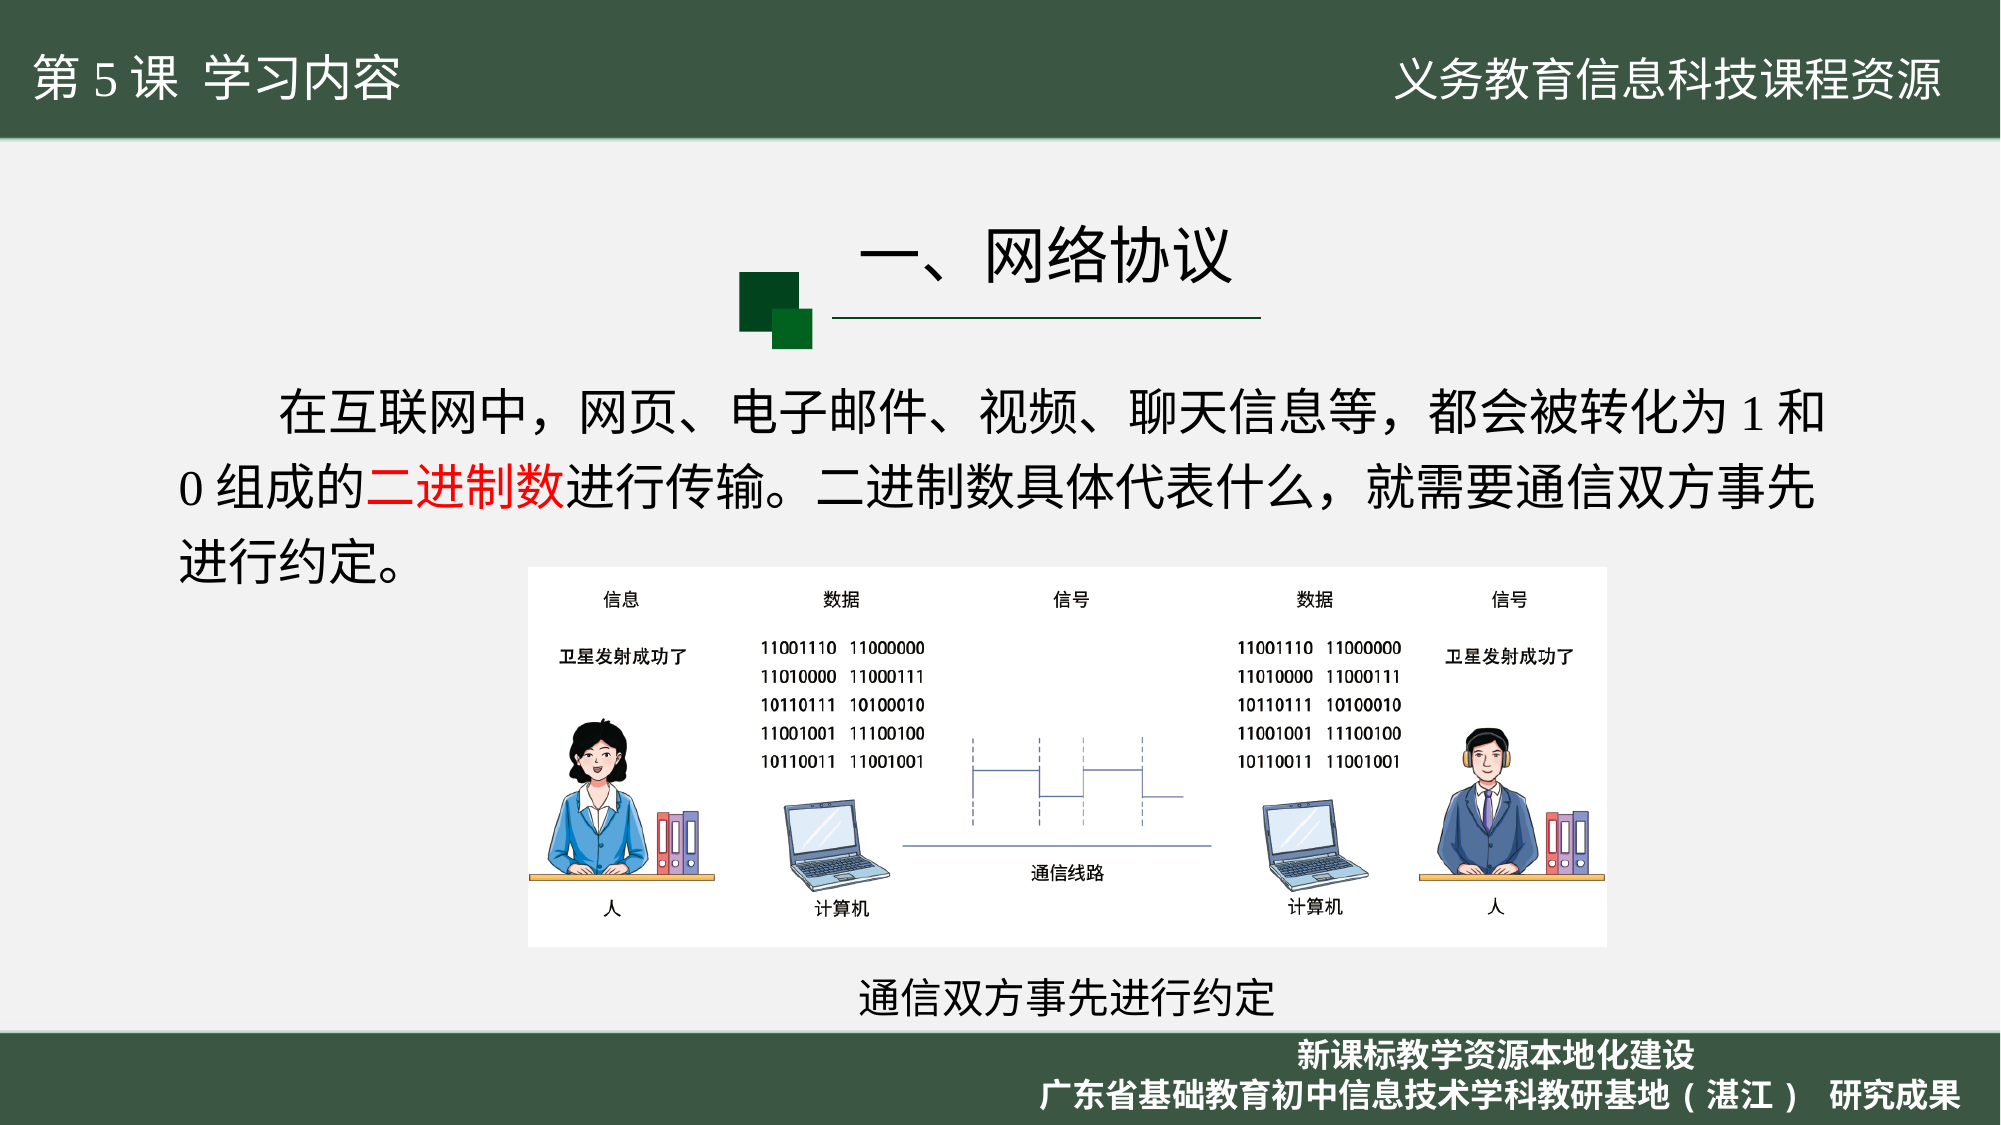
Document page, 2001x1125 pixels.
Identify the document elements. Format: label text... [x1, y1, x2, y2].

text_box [739, 208, 1261, 350]
text_box 新课标教学资源本地化建设 广东省基础教育初中信息技术学科教研基地(湛江) 研究成果 [1007, 1027, 1994, 1118]
text_box 第5课 学习内容 [16, 45, 662, 140]
text_box 通信双方事先进行约定 [358, 964, 1776, 1030]
text_box 在互联网中，网页、电子邮件、视频、聊天信息等，都会被转化为1和0组成的二进制数进行传输。二进制数具体代表什么，就需要通信双方事先进行约定。 [163, 358, 1871, 598]
picture [0, 0, 2001, 1125]
